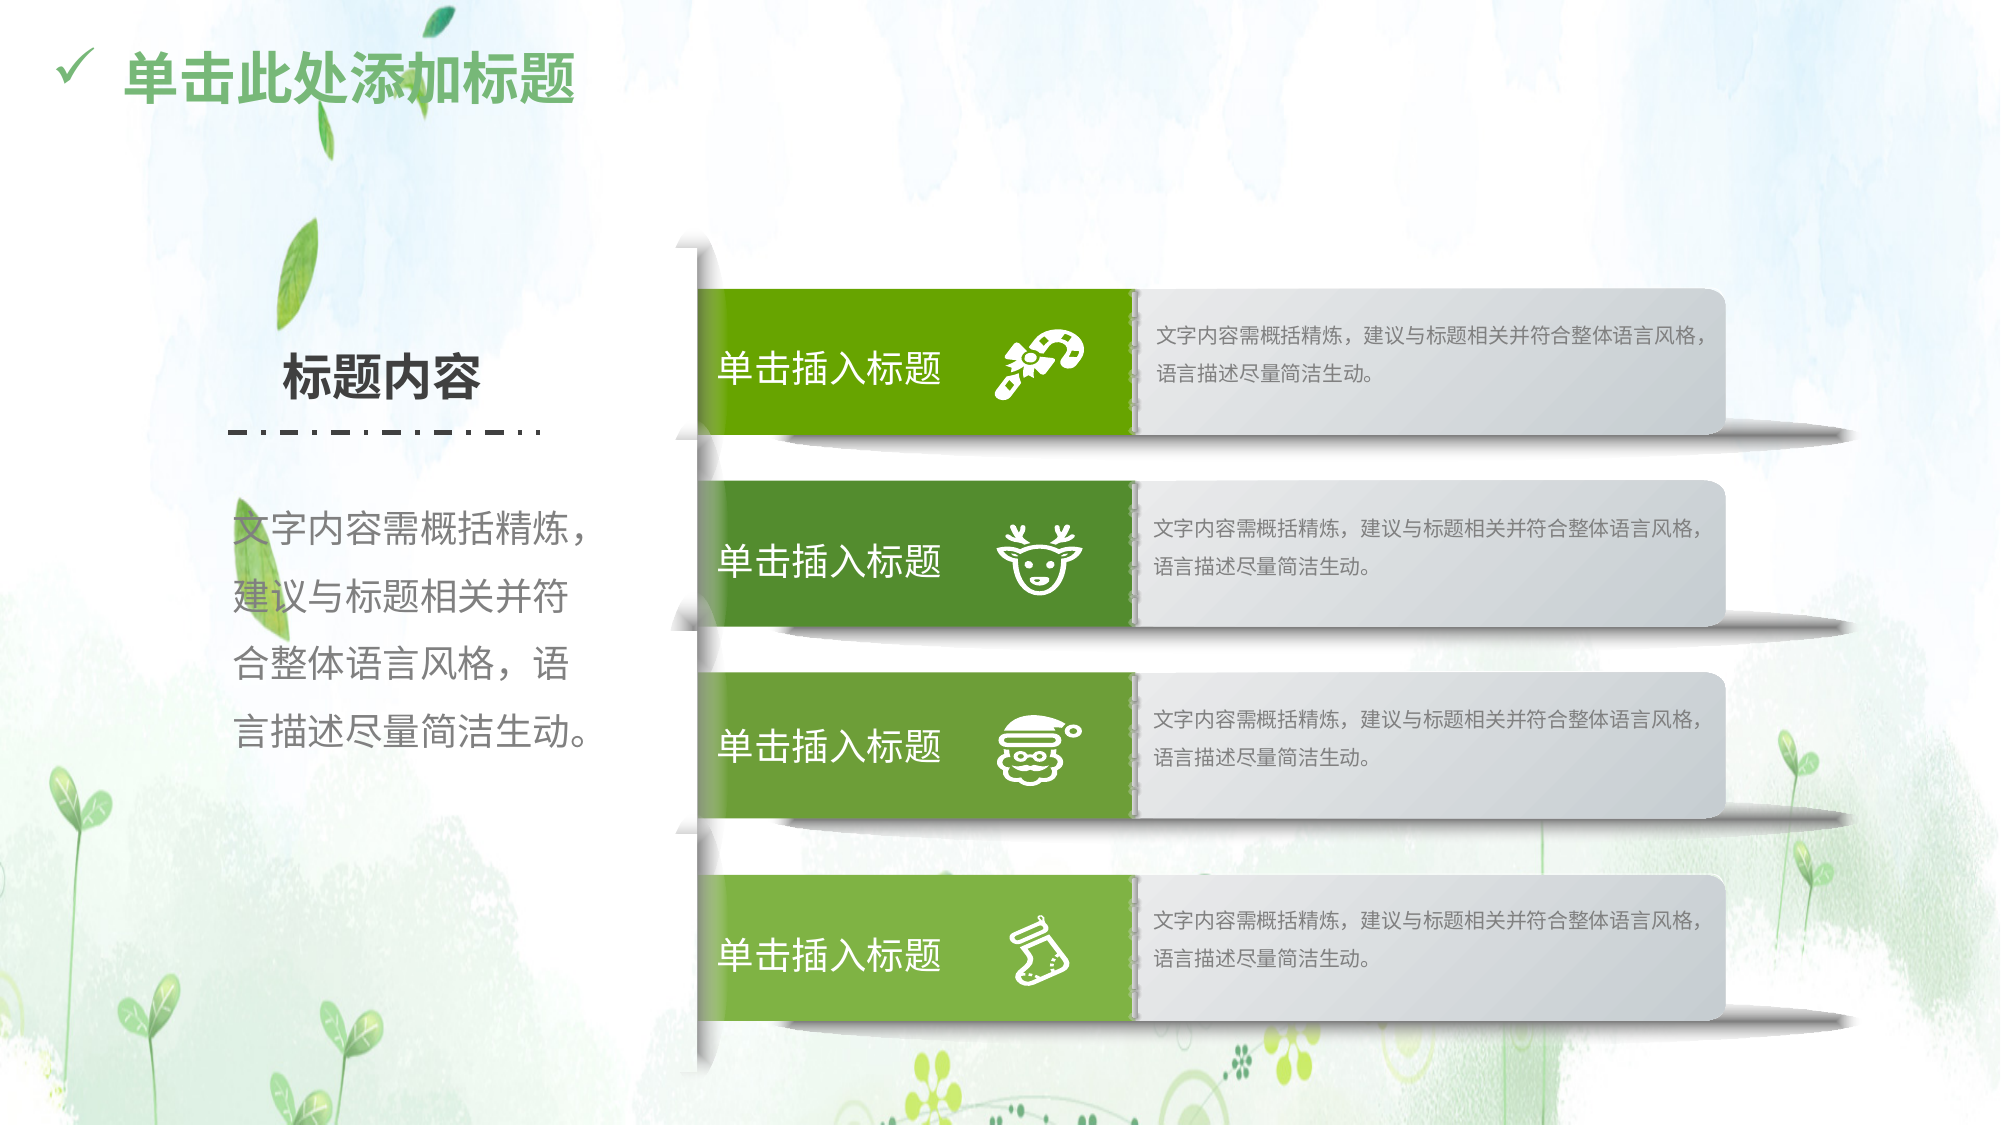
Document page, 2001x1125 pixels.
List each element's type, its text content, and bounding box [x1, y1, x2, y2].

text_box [570, 227, 1863, 419]
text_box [607, 591, 1863, 813]
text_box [570, 813, 1863, 1083]
picture [0, 0, 2001, 1125]
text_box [217, 338, 607, 832]
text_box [607, 419, 1863, 591]
title 单击此处添加标题 [36, 43, 1762, 120]
